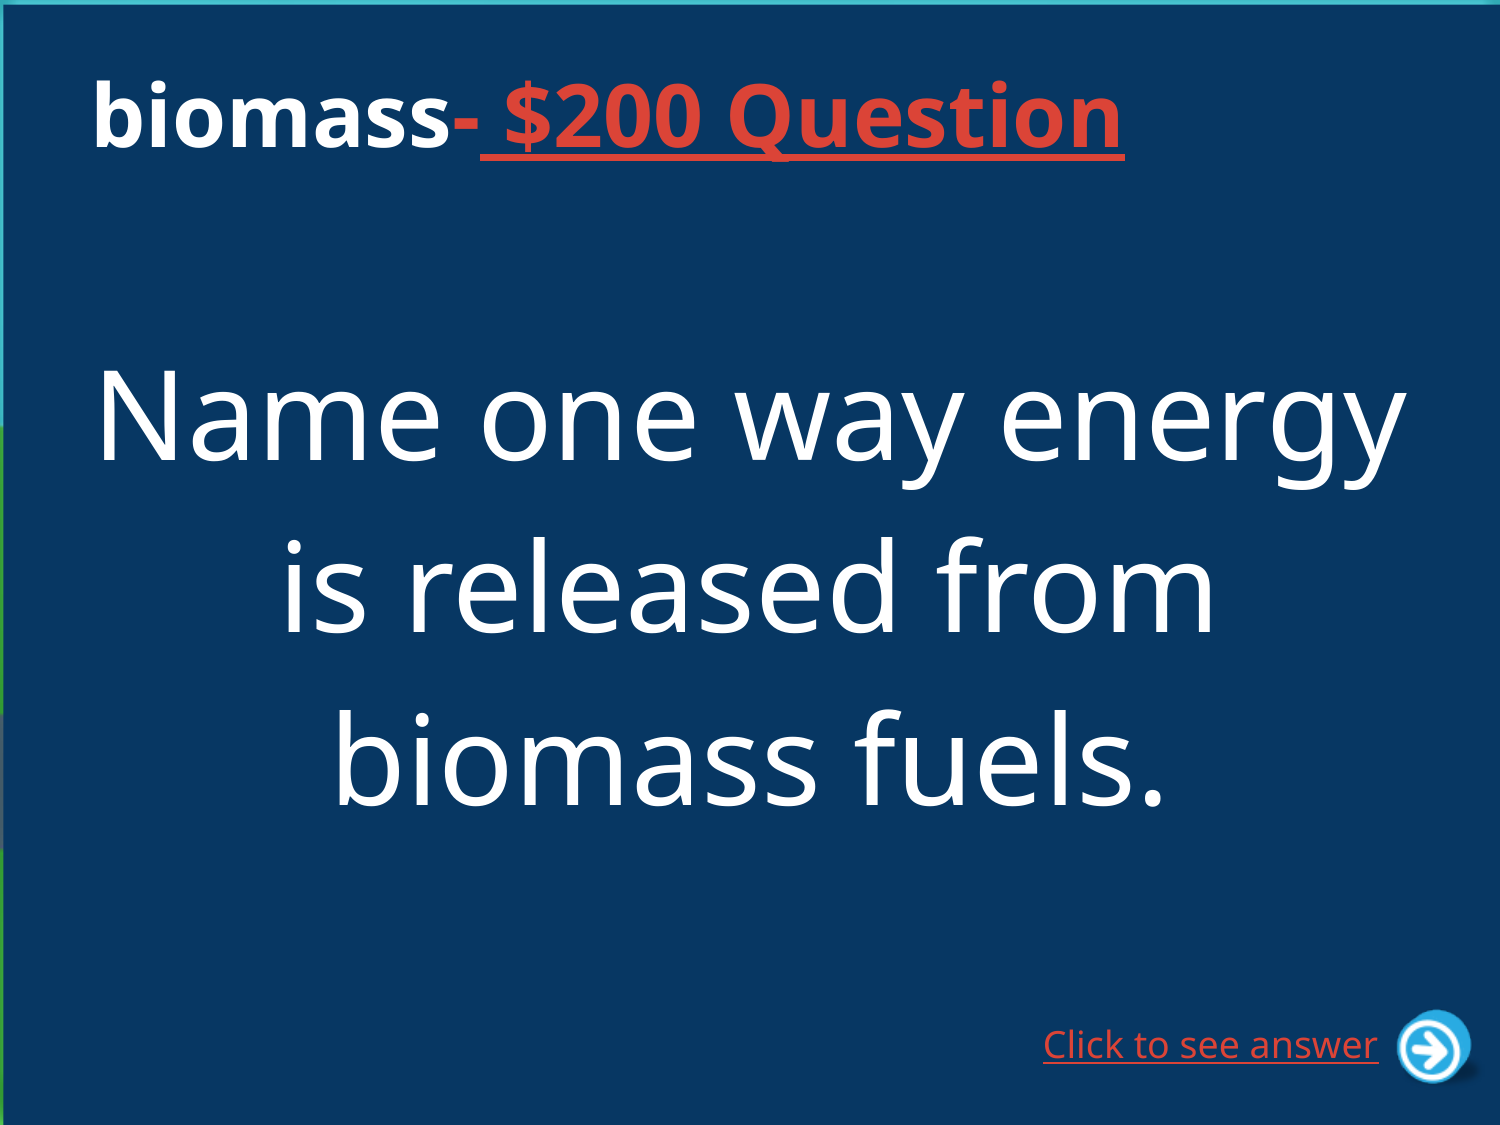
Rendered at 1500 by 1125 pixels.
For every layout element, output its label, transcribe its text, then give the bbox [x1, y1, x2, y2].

picture [0, 0, 1500, 1125]
picture [1384, 996, 1485, 1097]
title biomass- $200 Question [75, 45, 1425, 169]
list Name one way energy is released from biomass fuels. [75, 169, 1425, 976]
text_box [3, 4, 1500, 1125]
text_box Click to see answer [984, 985, 1438, 1109]
